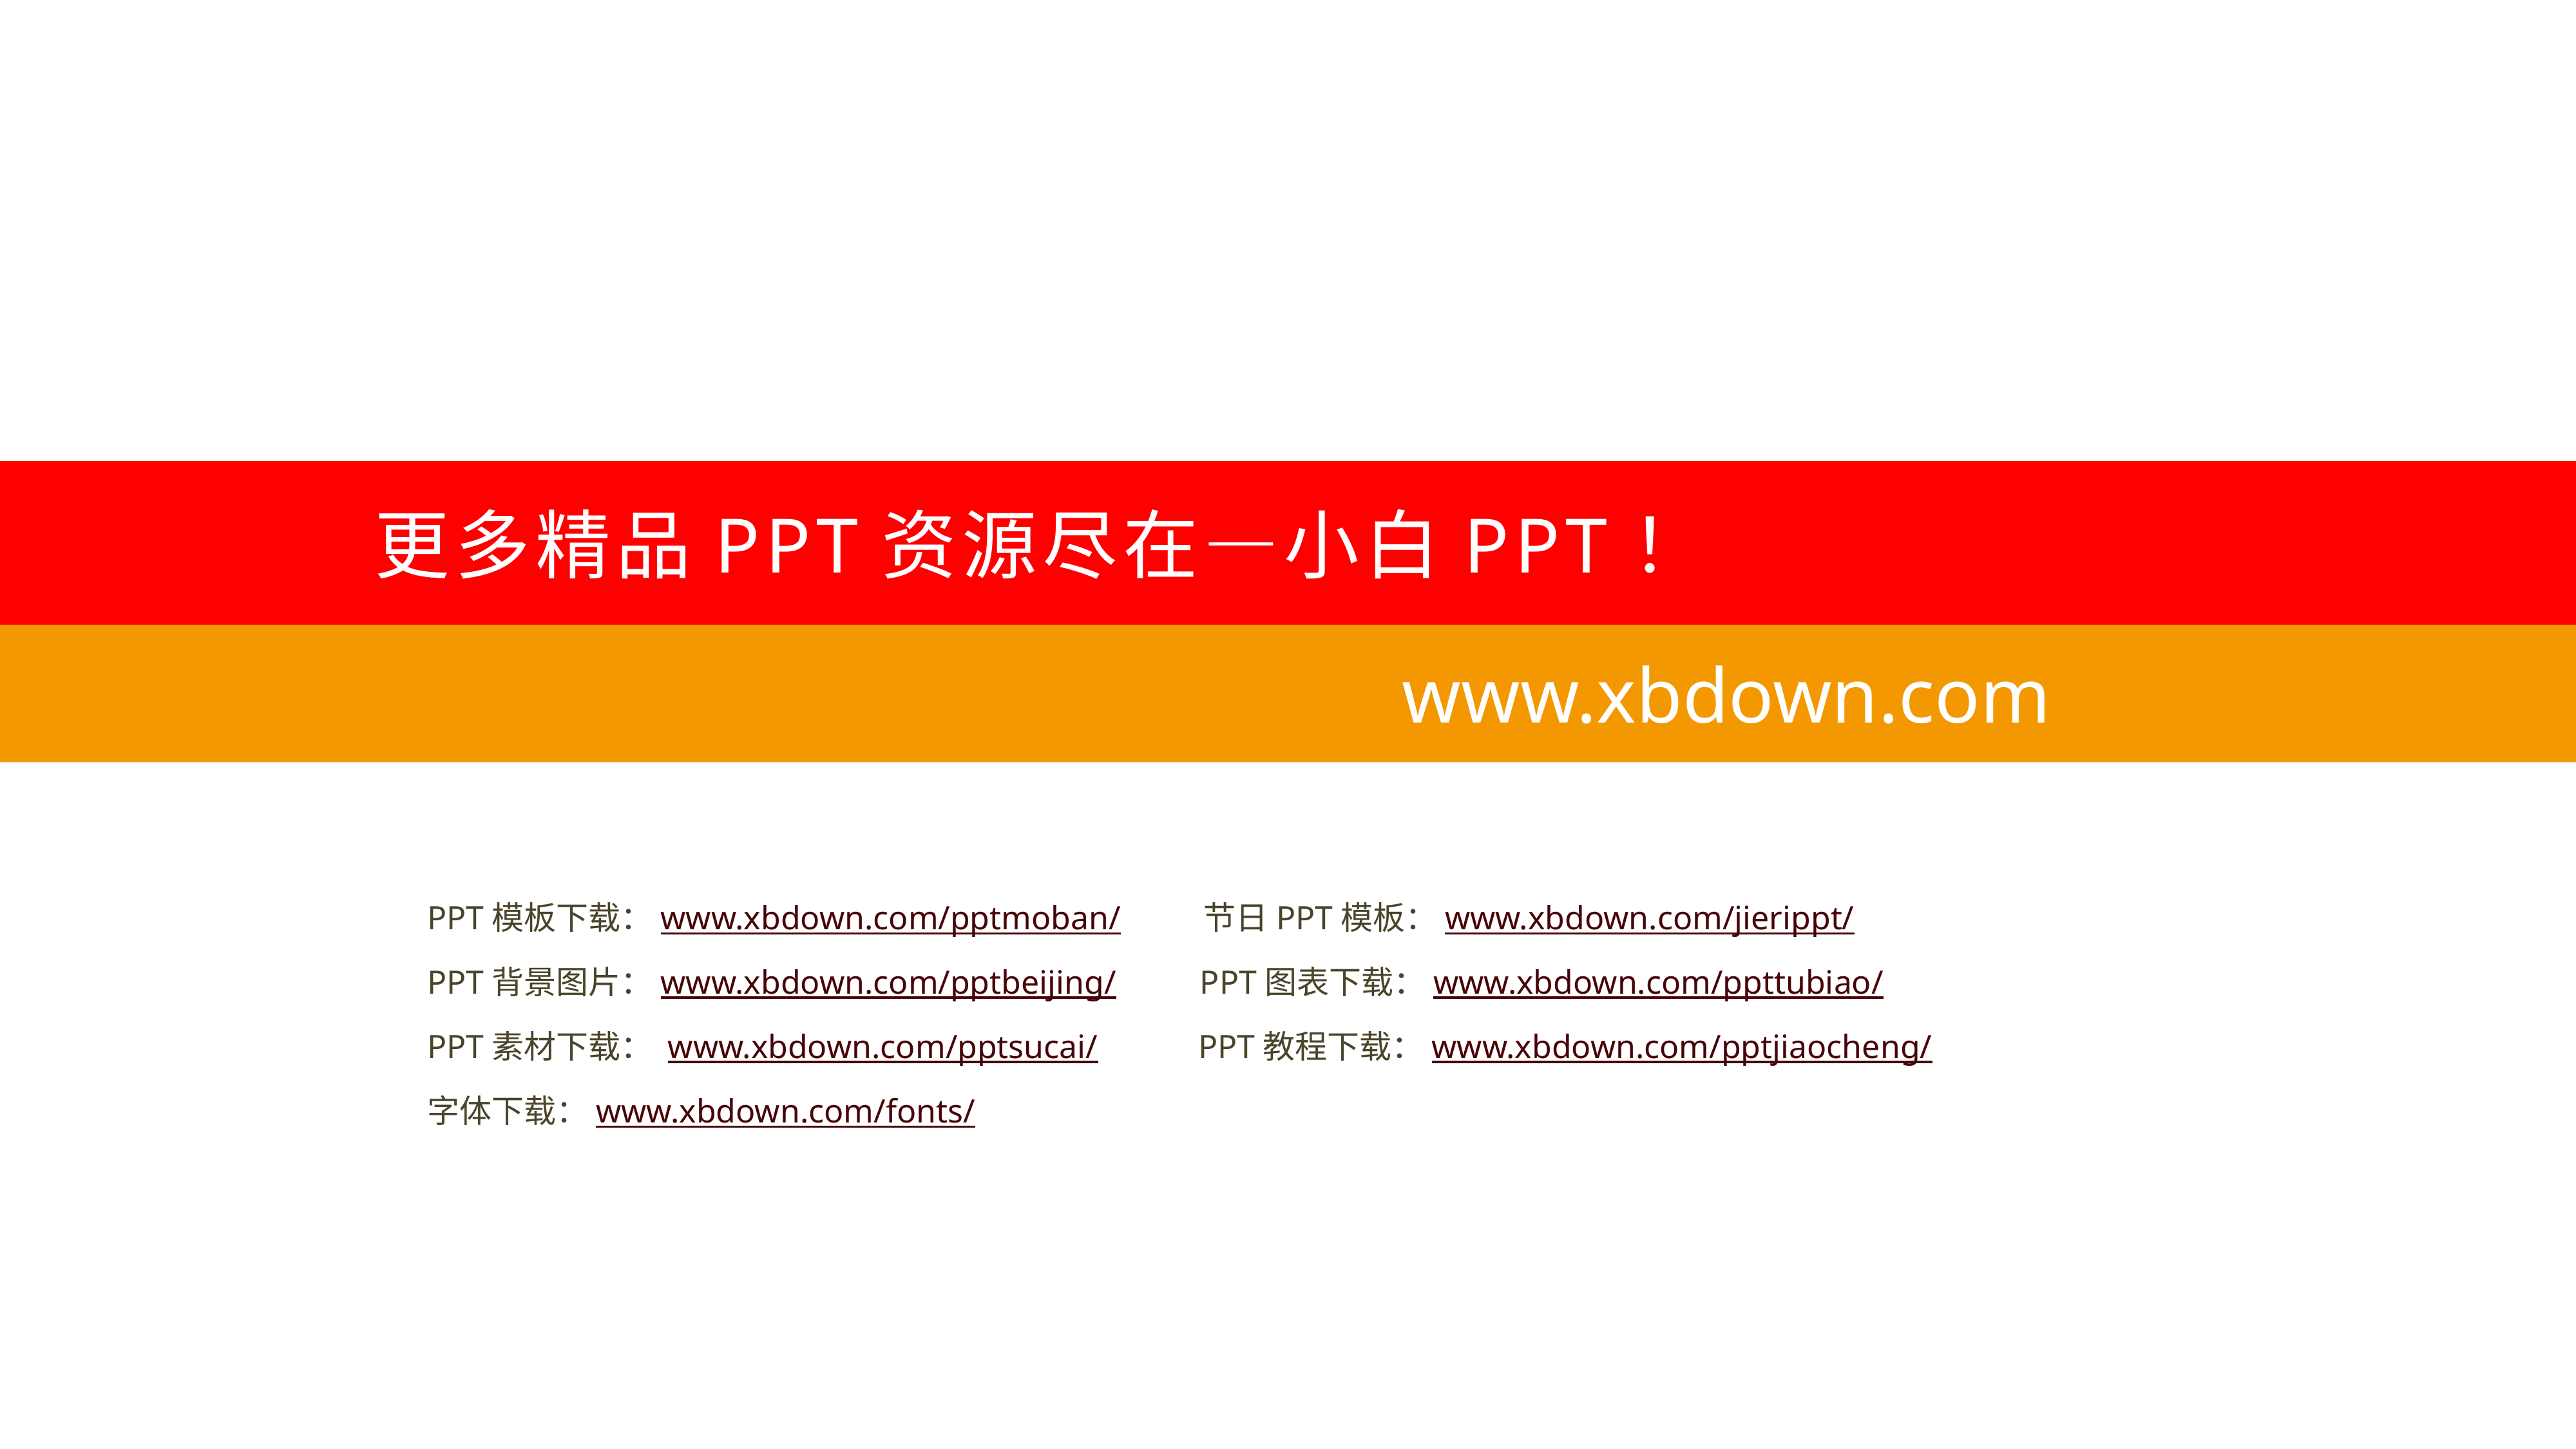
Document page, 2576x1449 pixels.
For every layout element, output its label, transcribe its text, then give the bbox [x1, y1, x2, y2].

text_box PPT模板下载：www.xbdown.com/pptmoban/ 节日PPT模板：www.xbdown.com/jierippt/ PPT背景图片：www.xbdown.com/pptbeijing/ PPT图表下载：www.xbdown.com/ppttubiao/ PPT素材下载： www.xbdown.com/pptsucai/ PPT教程下载：www.xbdown.com/pptjiaocheng/ 字体下载：www.xbdown.com/fonts/ [408, 827, 2174, 1185]
text_box www.xbdown.com [0, 625, 2576, 762]
text_box 更多精品PPT资源尽在—小白PPT！ [0, 460, 2576, 625]
